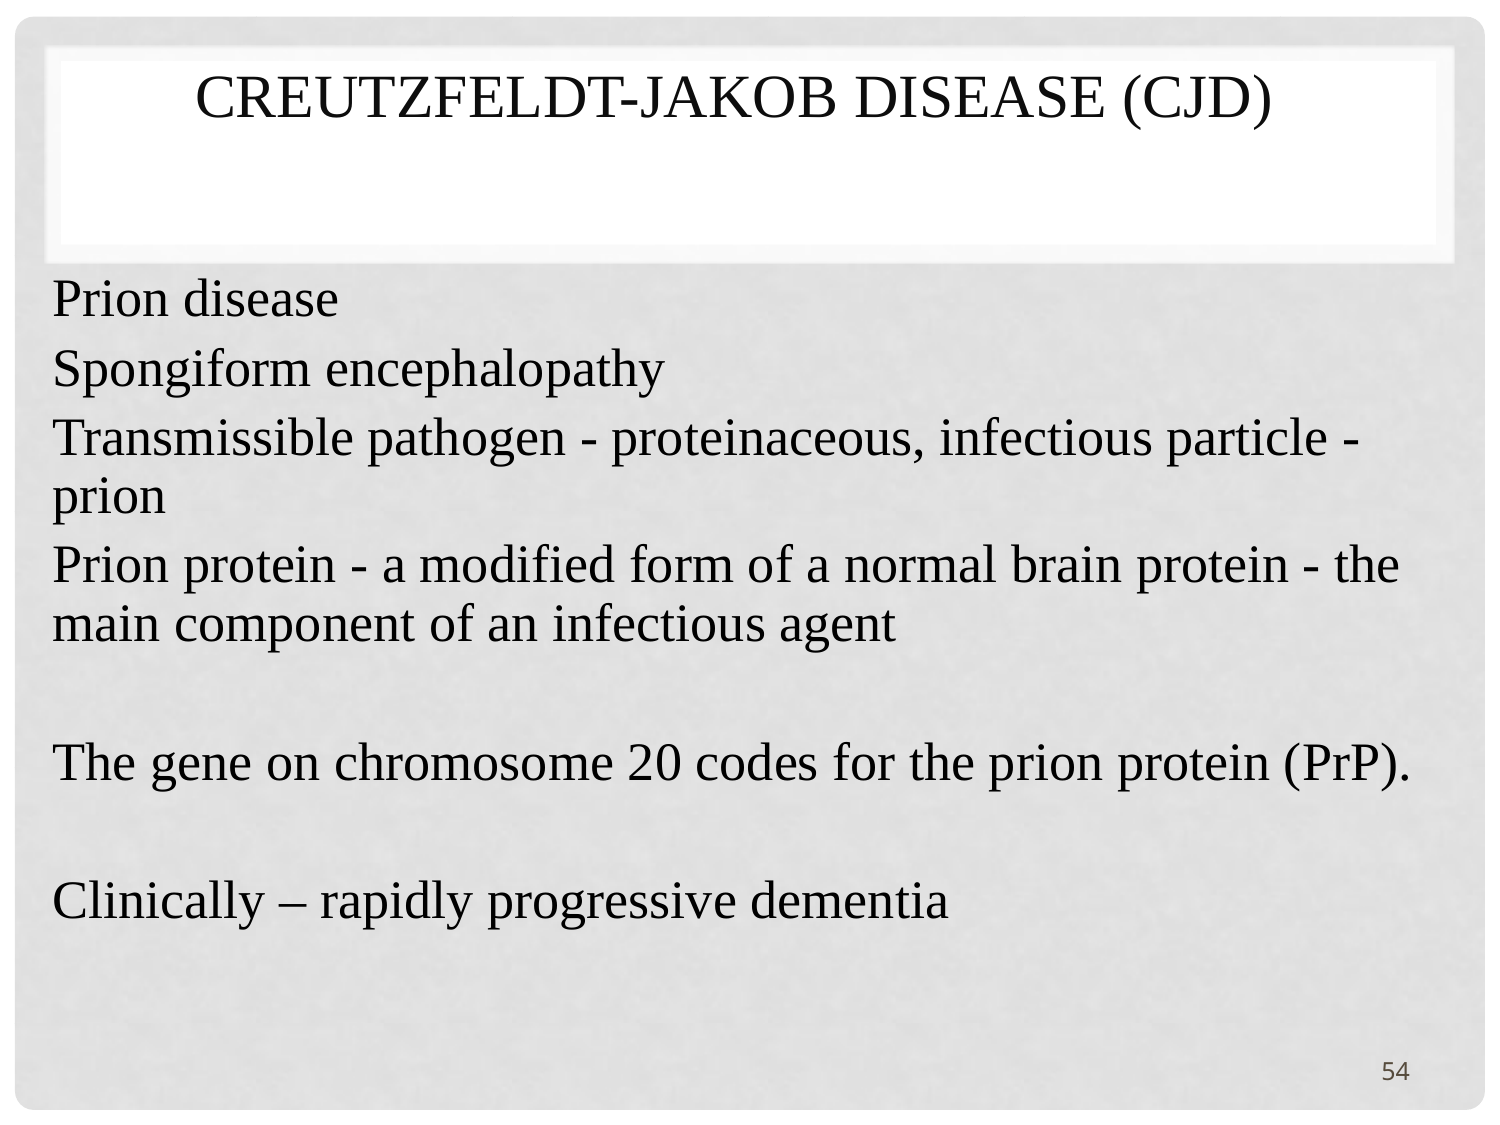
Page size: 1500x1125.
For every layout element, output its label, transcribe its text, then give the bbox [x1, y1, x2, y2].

title Creutzfeldt-Jakob disease (CJD) [18, 56, 1450, 225]
slide_number 54 [1074, 1042, 1425, 1103]
text_box Prion disease Spongiform encephalopathy Transmissible pathogen - proteinaceous, infectious particle - prion Prion protein - a modified form of a normal brain protein - the main component of an infectious agent The gene on chromosome 20 codes for the prion protein (PrP). Clinically – rapidly progressive dementia [37, 262, 1458, 1100]
